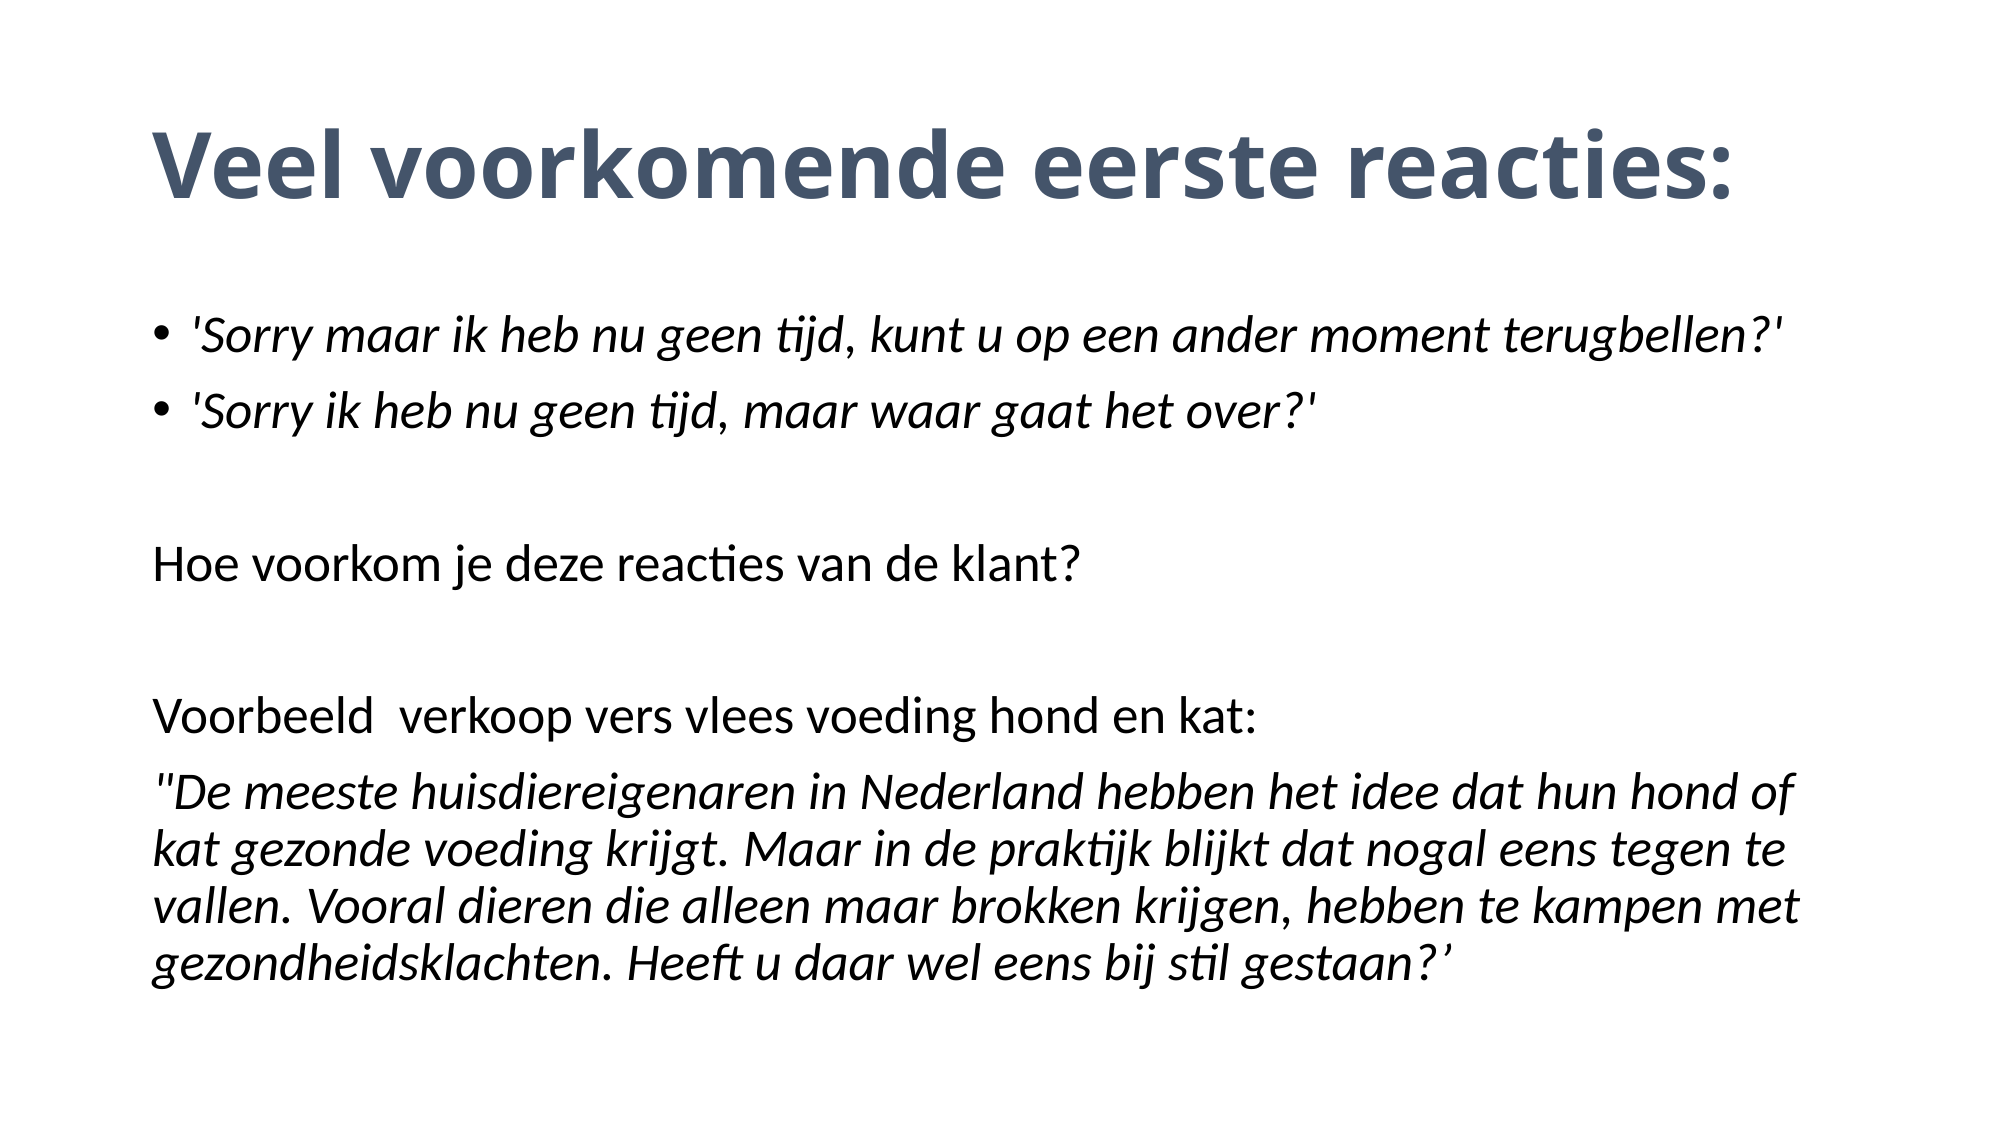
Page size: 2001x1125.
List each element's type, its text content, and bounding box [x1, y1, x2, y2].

title Veel voorkomende eerste reacties: [137, 59, 1863, 278]
list 'Sorry maar ik heb nu geen tijd, kunt u op een ander moment terugbellen?' 'Sorry ik heb nu geen tijd, maar waar gaat het over?' Hoe voorkom je deze reacties van de klant? Voorbeeld verkoop vers vlees voeding hond en kat: "De meeste huisdiereigenaren in Nederland hebben het idee dat hun hond of kat gezonde voeding krijgt. Maar in de praktijk blijkt dat nogal eens tegen te vallen. Vooral dieren die alleen maar brokken krijgen, hebben te kampen met gezondheidsklachten. Heeft u daar wel eens bij stil gestaan?’ [137, 299, 1863, 1014]
